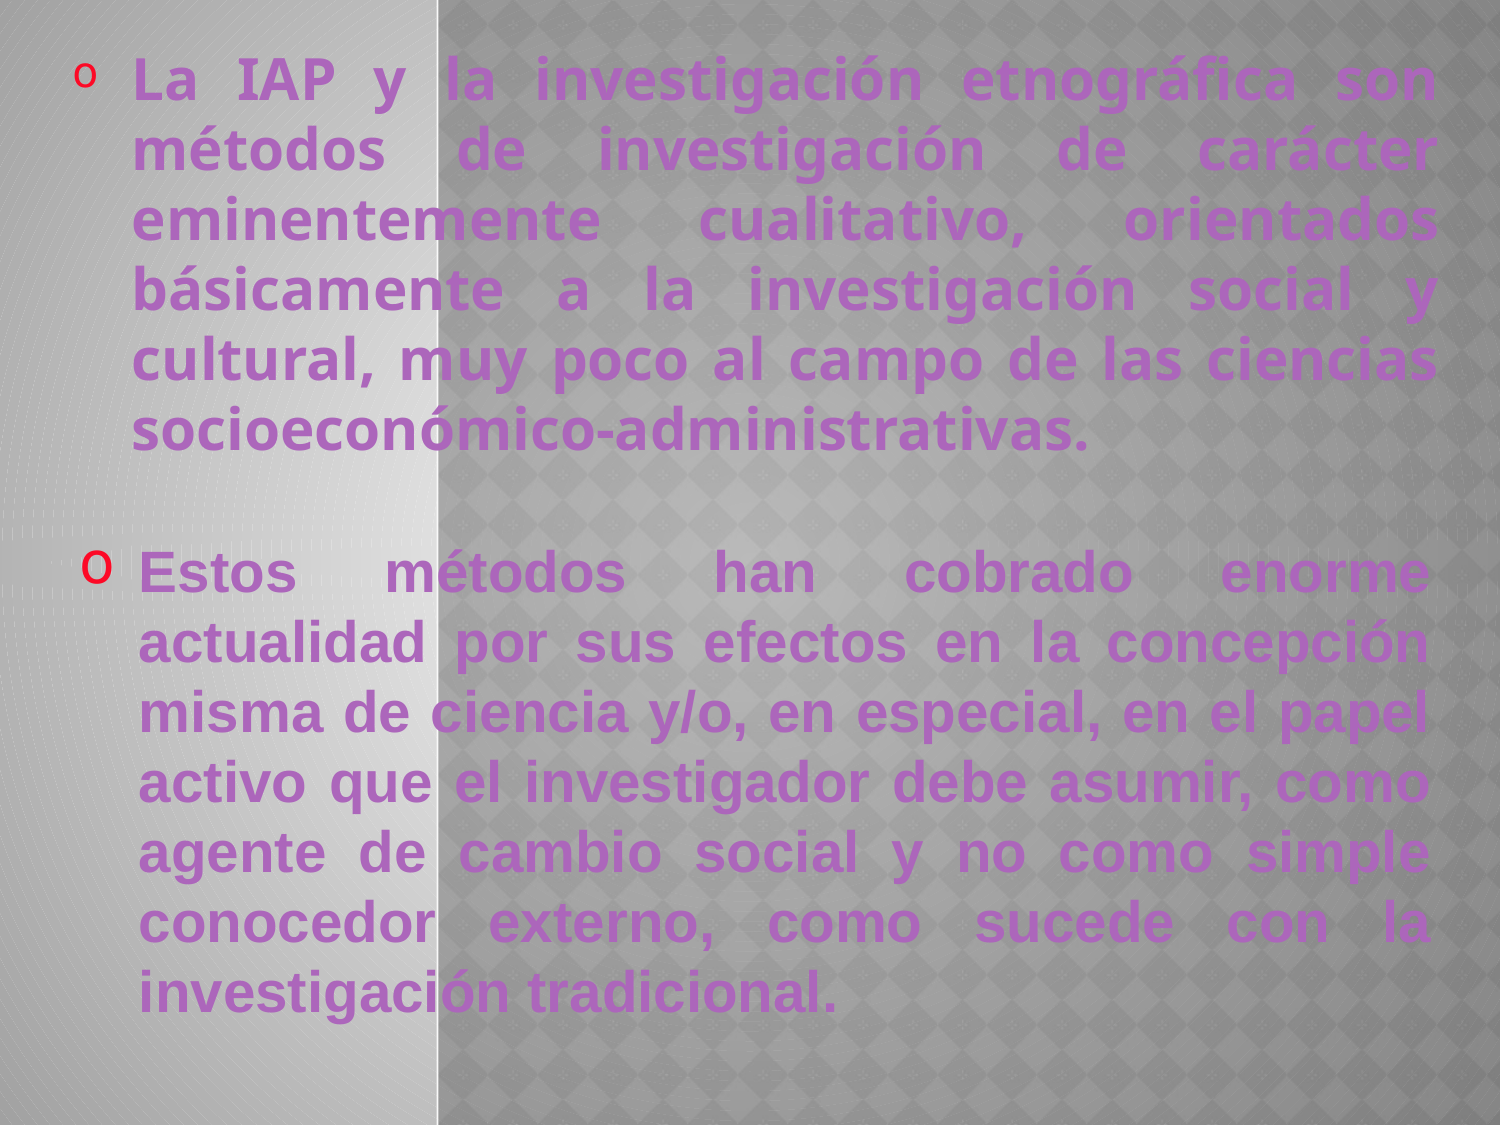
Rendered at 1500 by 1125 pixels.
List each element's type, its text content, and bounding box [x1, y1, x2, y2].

text_box Estos métodos han cobrado enorme actualidad por sus efectos en la concepción misma de ciencia y/o, en especial, en el papel activo que el investigador debe asumir, como agente de cambio social y no como simple conocedor externo, como sucede con la investigación tradicional. [64, 527, 1447, 1012]
subtitle La IAP y la investigación etnográfica son métodos de investigación de carácter eminentemente cualitativo, orientados básicamente a la investigación social y cultural, muy poco al campo de las ciencias socioeconómico-administrativas. [64, 42, 1447, 527]
